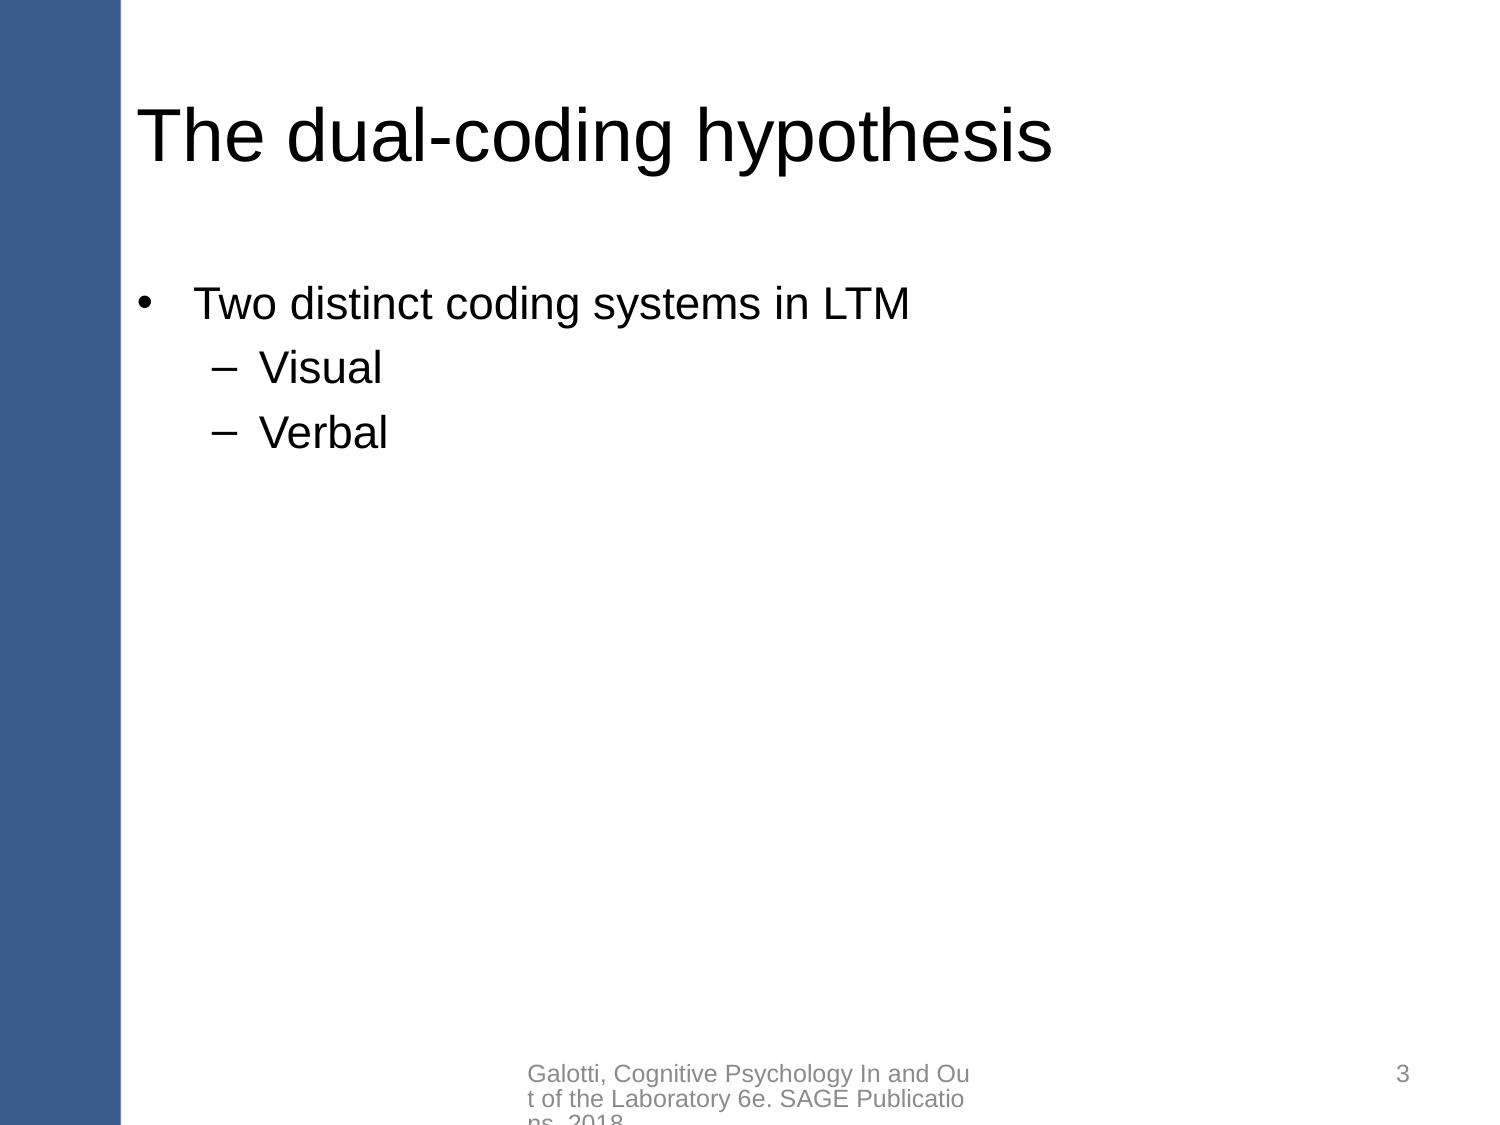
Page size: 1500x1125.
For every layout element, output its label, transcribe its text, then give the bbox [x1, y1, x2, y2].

slide_number 3 [1074, 1042, 1425, 1103]
picture [0, 0, 1500, 1125]
list Two distinct coding systems in LTM Visual Verbal [121, 266, 1472, 1009]
title The dual-coding hypothesis [121, 37, 1472, 225]
footer Galotti, Cognitive Psychology In and Out of the Laboratory 6e. SAGE Publications, 2018. [512, 1042, 988, 1103]
